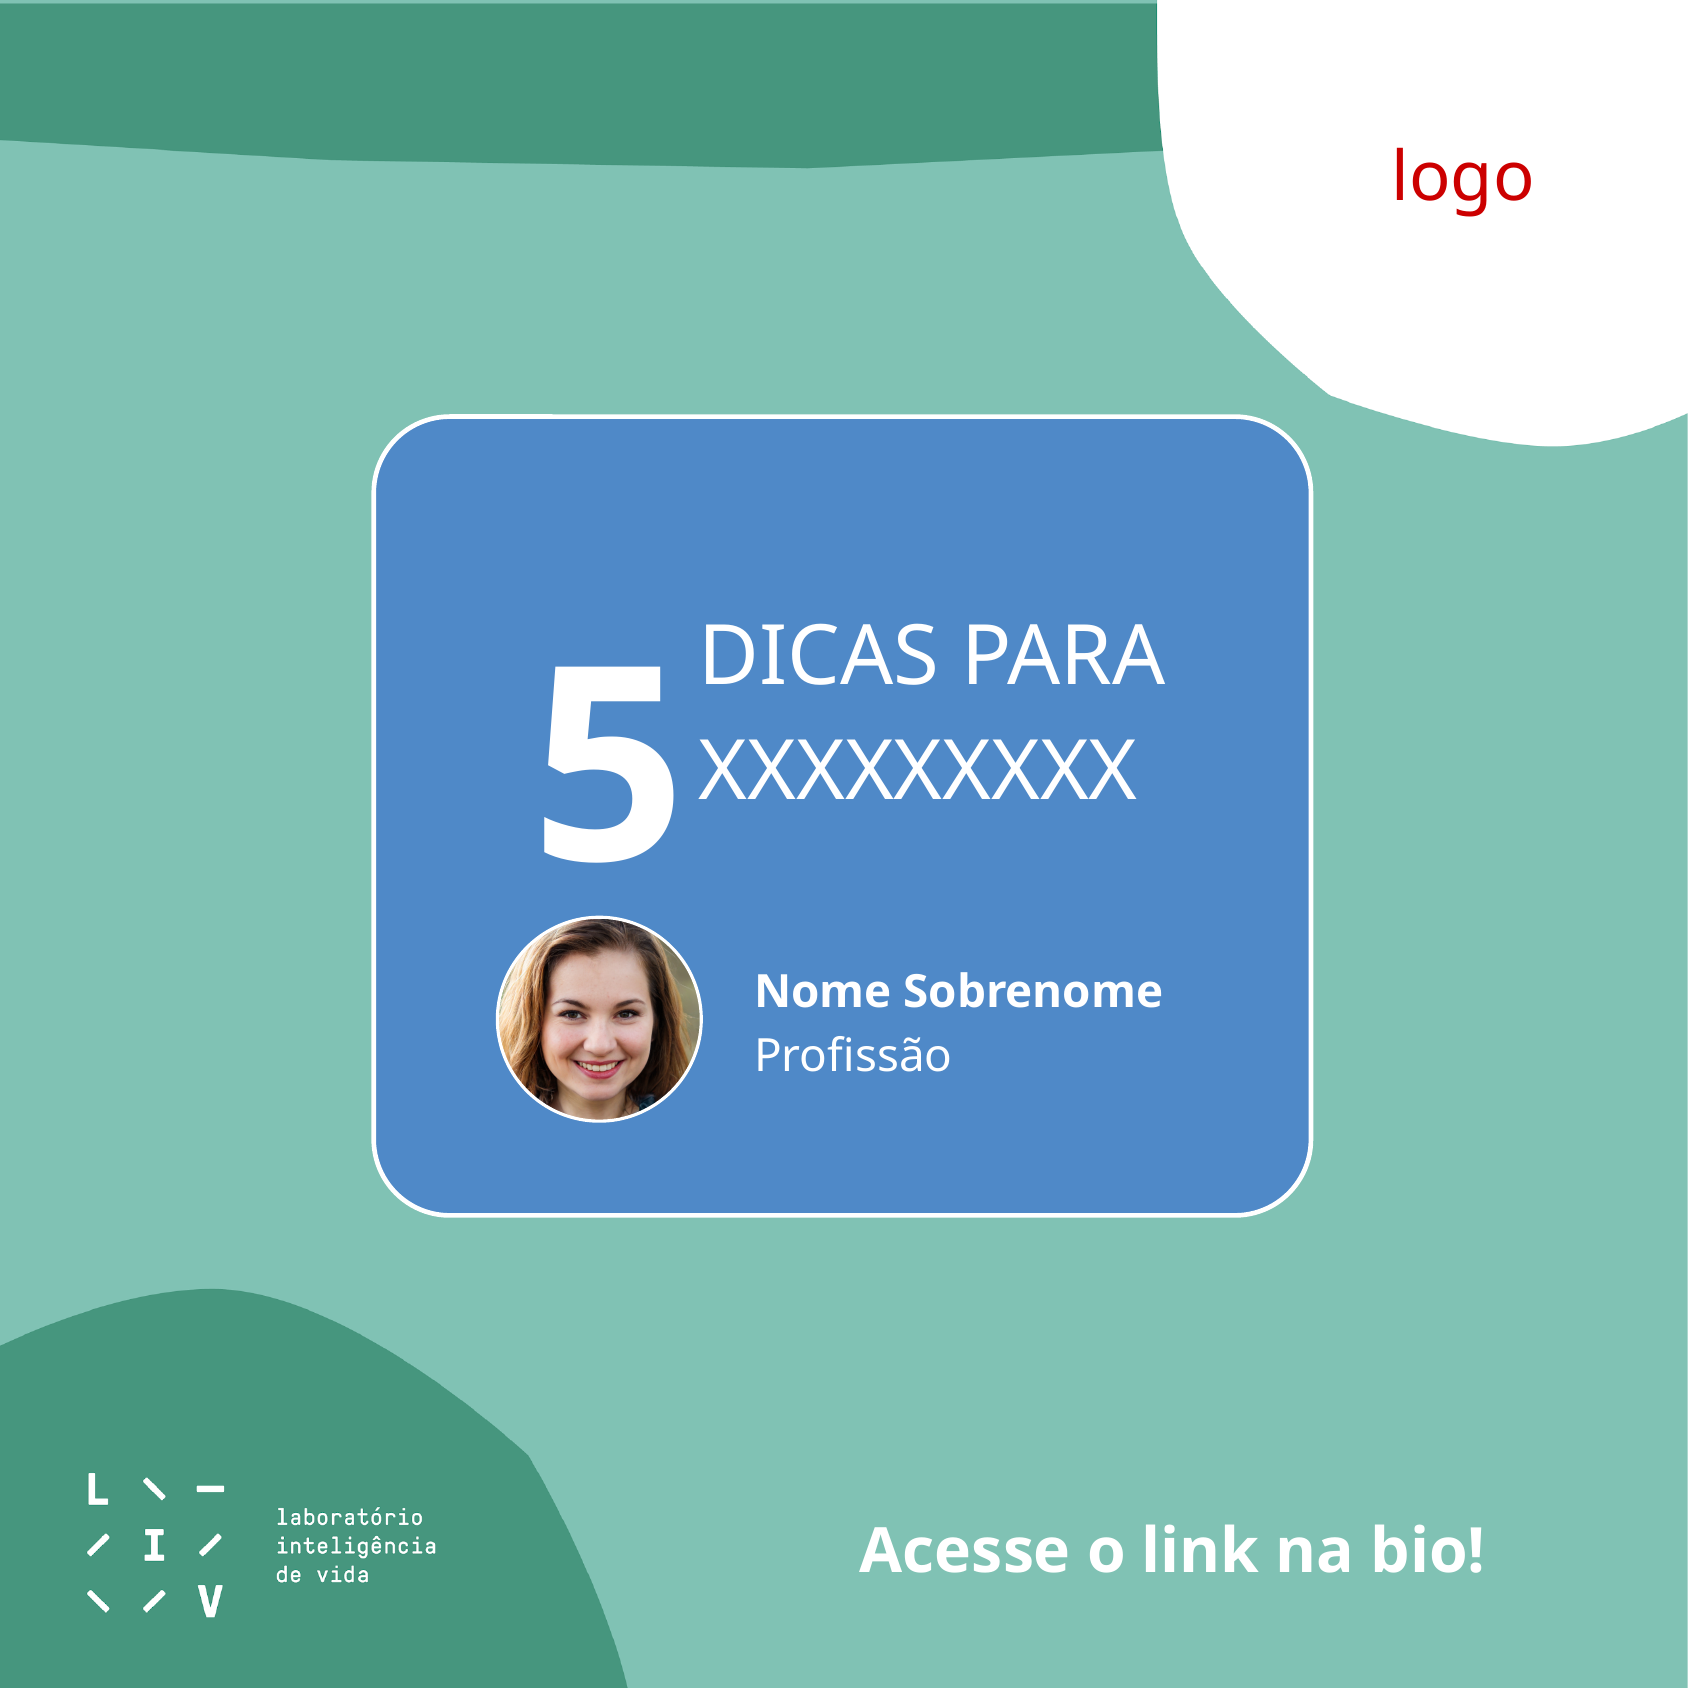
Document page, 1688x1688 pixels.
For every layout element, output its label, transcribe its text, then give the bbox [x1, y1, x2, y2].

text_box logo [1310, 117, 1616, 230]
text_box [373, 416, 1311, 1216]
text_box Nome Sobrenome Profissão [739, 946, 1370, 1088]
text_box Acesse o link na bio! [843, 1502, 1503, 1592]
picture [0, 0, 1688, 1688]
text_box DICAS PARA XXXXXXXXX [683, 578, 1198, 824]
text_box 5 [516, 533, 721, 922]
